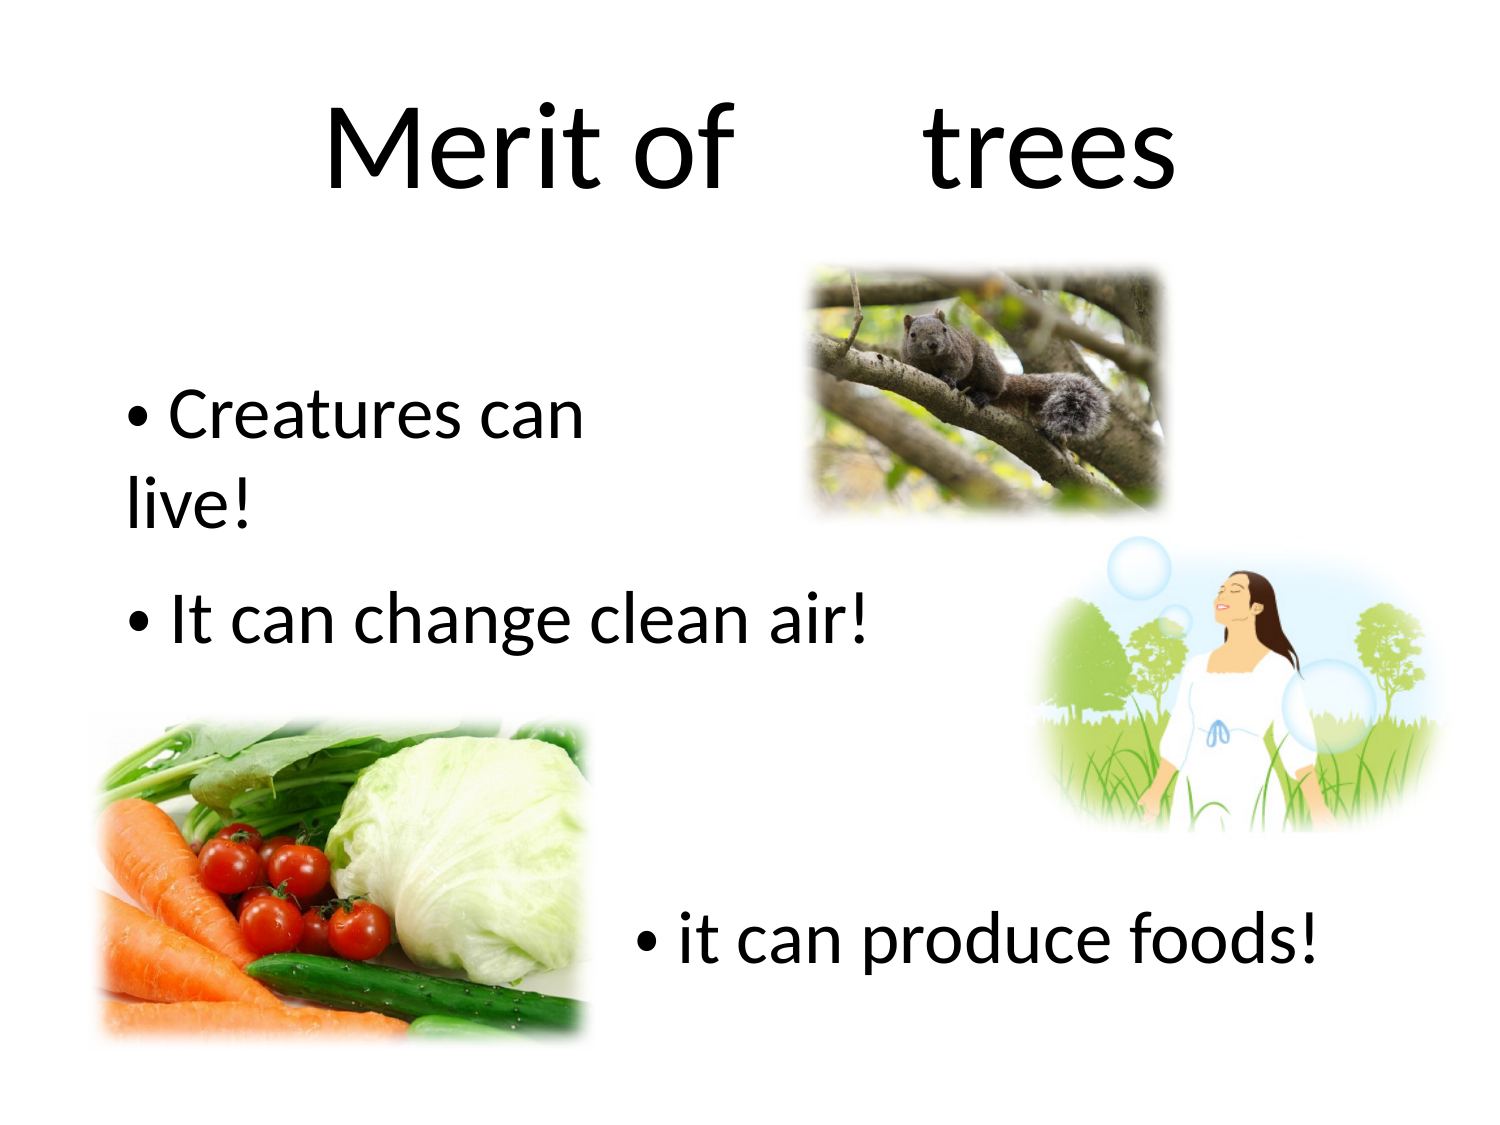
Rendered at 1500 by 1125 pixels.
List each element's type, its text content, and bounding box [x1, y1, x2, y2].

text_box ・it can produce foods! [619, 880, 1429, 986]
text_box ・Creatures can live! [110, 356, 744, 552]
text_box ・It can change clean air! [111, 560, 909, 666]
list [1023, 526, 1459, 853]
picture [796, 257, 1177, 527]
title Merit of trees [75, 45, 1425, 233]
picture [88, 712, 597, 1050]
